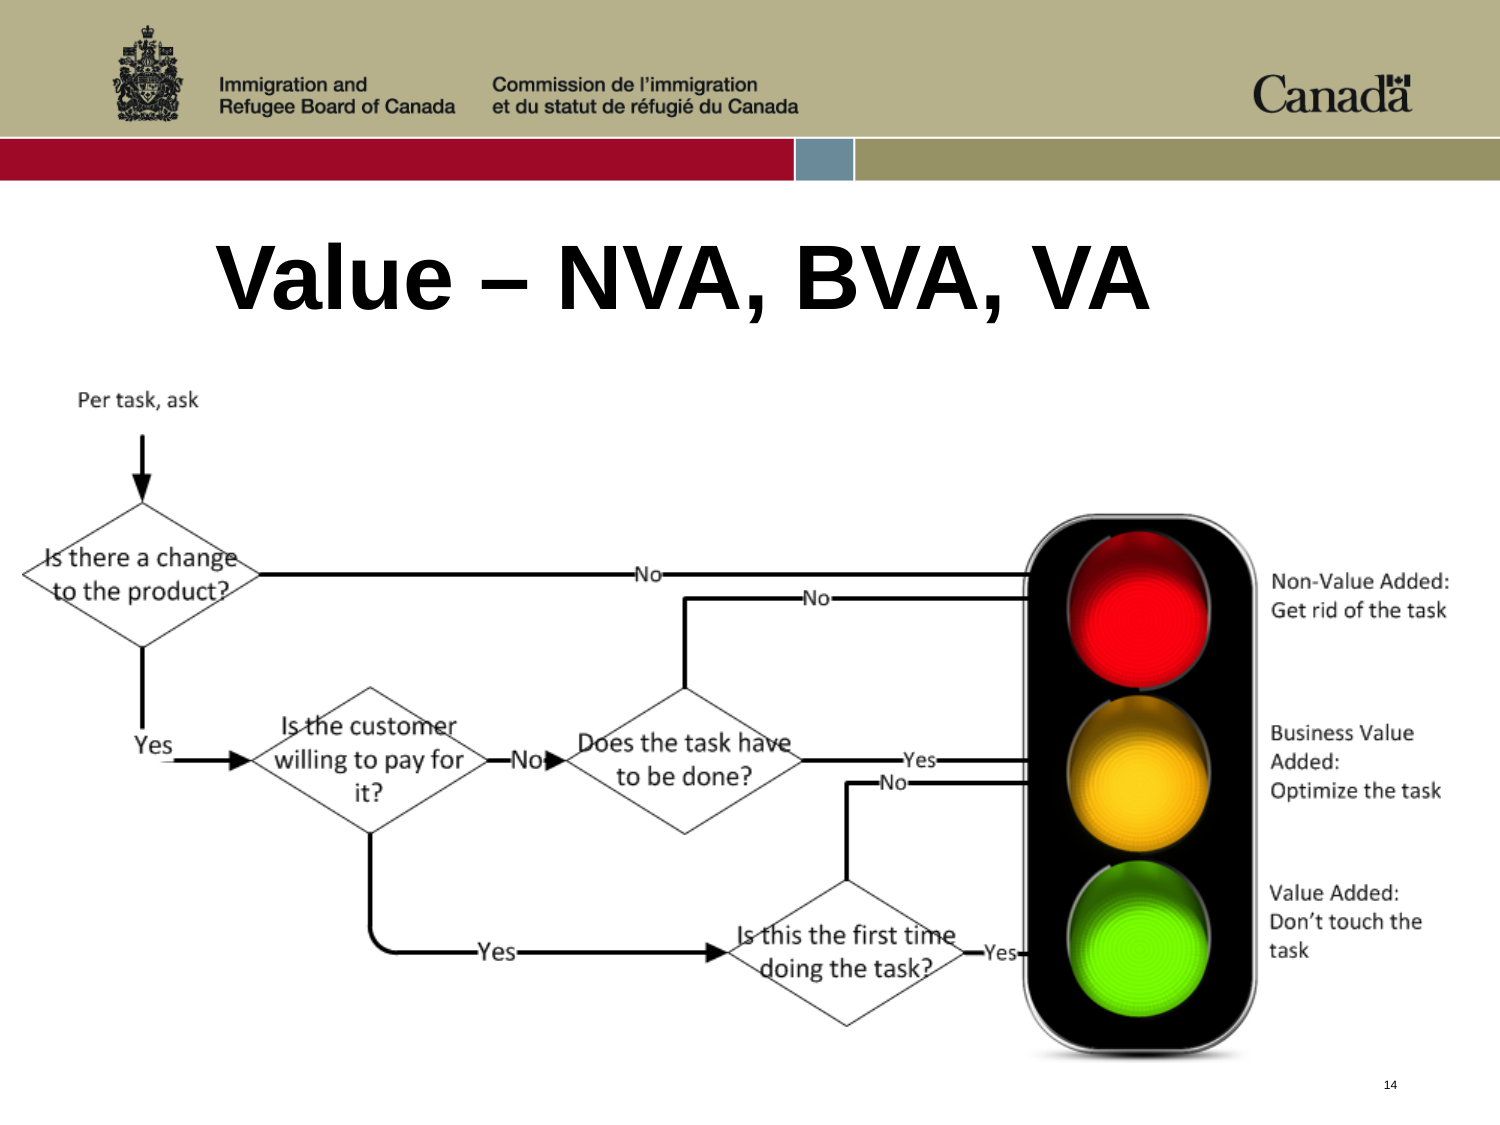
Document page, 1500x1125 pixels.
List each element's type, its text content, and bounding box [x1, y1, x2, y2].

title Value – NVA, BVA, VA [200, 237, 1413, 380]
slide_number 14 [1100, 1071, 1413, 1100]
picture [0, 0, 1500, 1125]
